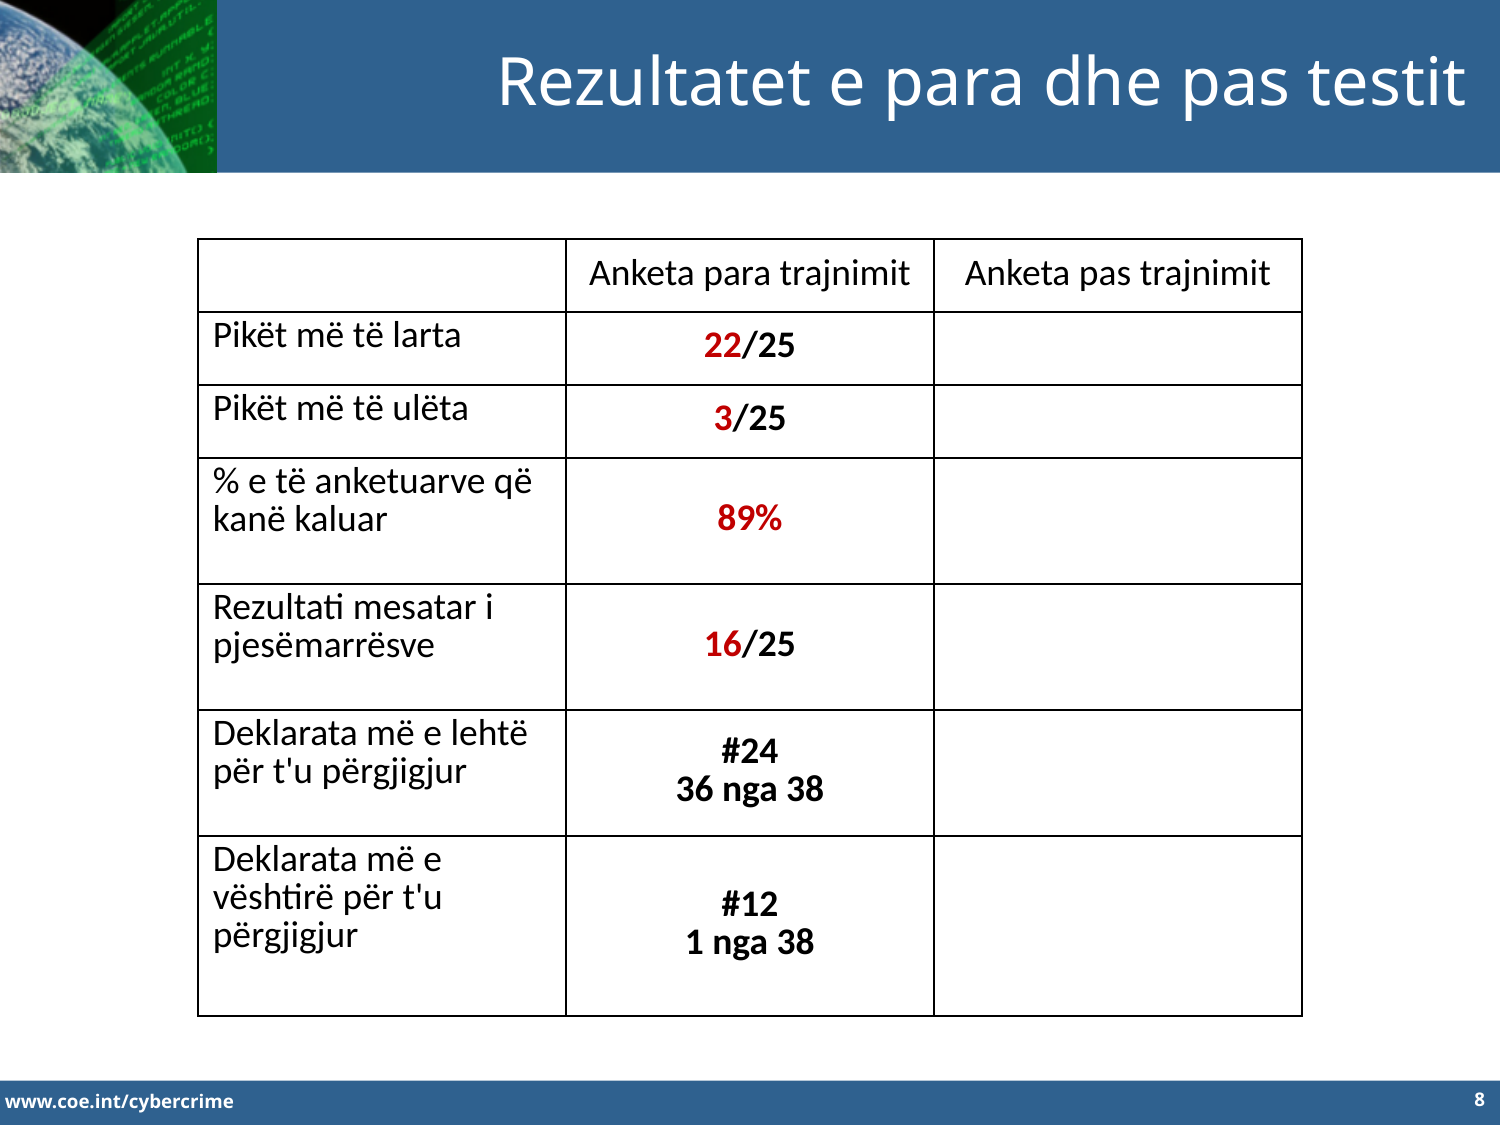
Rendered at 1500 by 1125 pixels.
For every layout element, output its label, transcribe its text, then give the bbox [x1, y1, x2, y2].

table_cell 22/25 [567, 313, 933, 384]
text_box Rezultatet e para dhe pas testit [230, 31, 1483, 126]
table_cell [935, 459, 1301, 583]
table_cell [935, 711, 1301, 835]
table_header Anketa pas trajnimit [935, 240, 1301, 311]
table_cell [935, 313, 1301, 384]
table_cell Pikët më të ulëta [199, 386, 565, 457]
table_cell [935, 386, 1301, 457]
table_header Anketa para trajnimit [567, 240, 933, 311]
table_cell % e të anketuarve që kanë kaluar [199, 459, 565, 583]
table_cell #12 1 nga 38 [567, 837, 933, 1015]
table_header [199, 240, 565, 311]
table_cell Pikët më të larta [199, 313, 565, 384]
table_cell Deklarata më e vështirë për t'u përgjigjur [199, 837, 565, 1015]
table_cell 3/25 [567, 386, 933, 457]
table_cell Deklarata më e lehtë për t'u përgjigjur [199, 711, 565, 835]
table_cell 16/25 [567, 585, 933, 709]
table_cell [935, 837, 1301, 1015]
table_cell #24 36 nga 38 [567, 711, 933, 835]
table_cell [935, 585, 1301, 709]
table_cell Rezultati mesatar i pjesëmarrësve [199, 585, 565, 709]
picture [0, 1, 217, 173]
table_cell 89% [567, 459, 933, 583]
